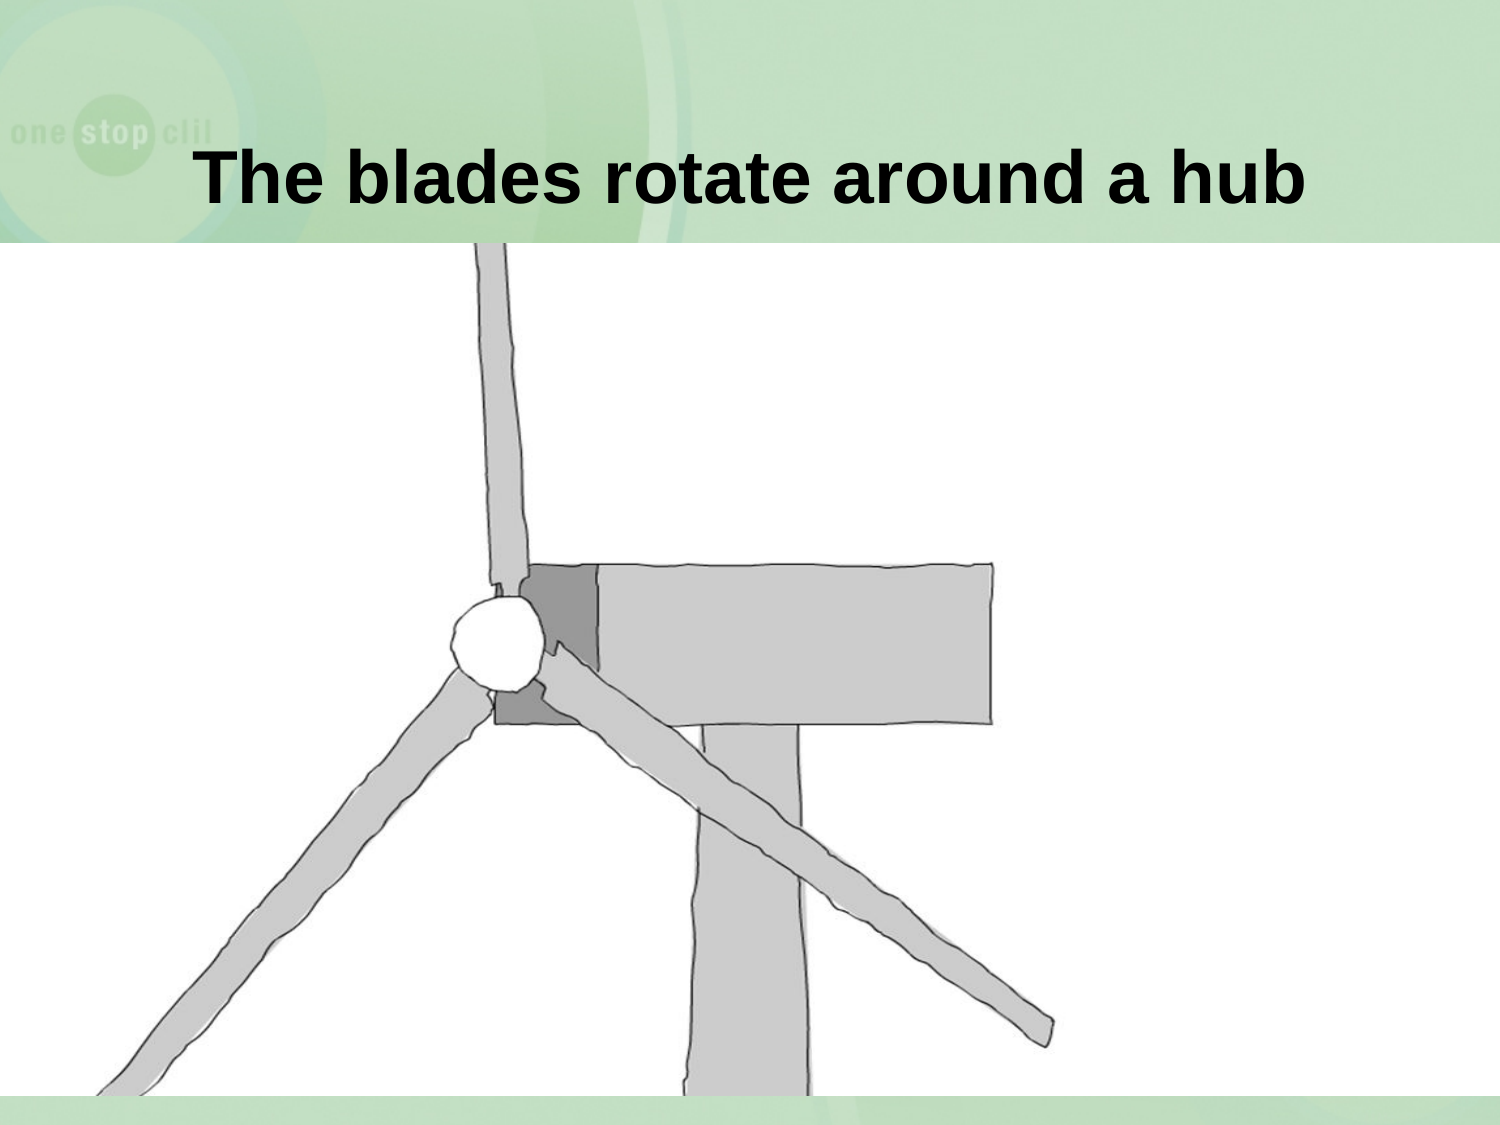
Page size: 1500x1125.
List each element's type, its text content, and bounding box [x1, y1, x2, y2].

title The blades rotate around a hub [75, 79, 1425, 241]
picture [0, 0, 1500, 1125]
